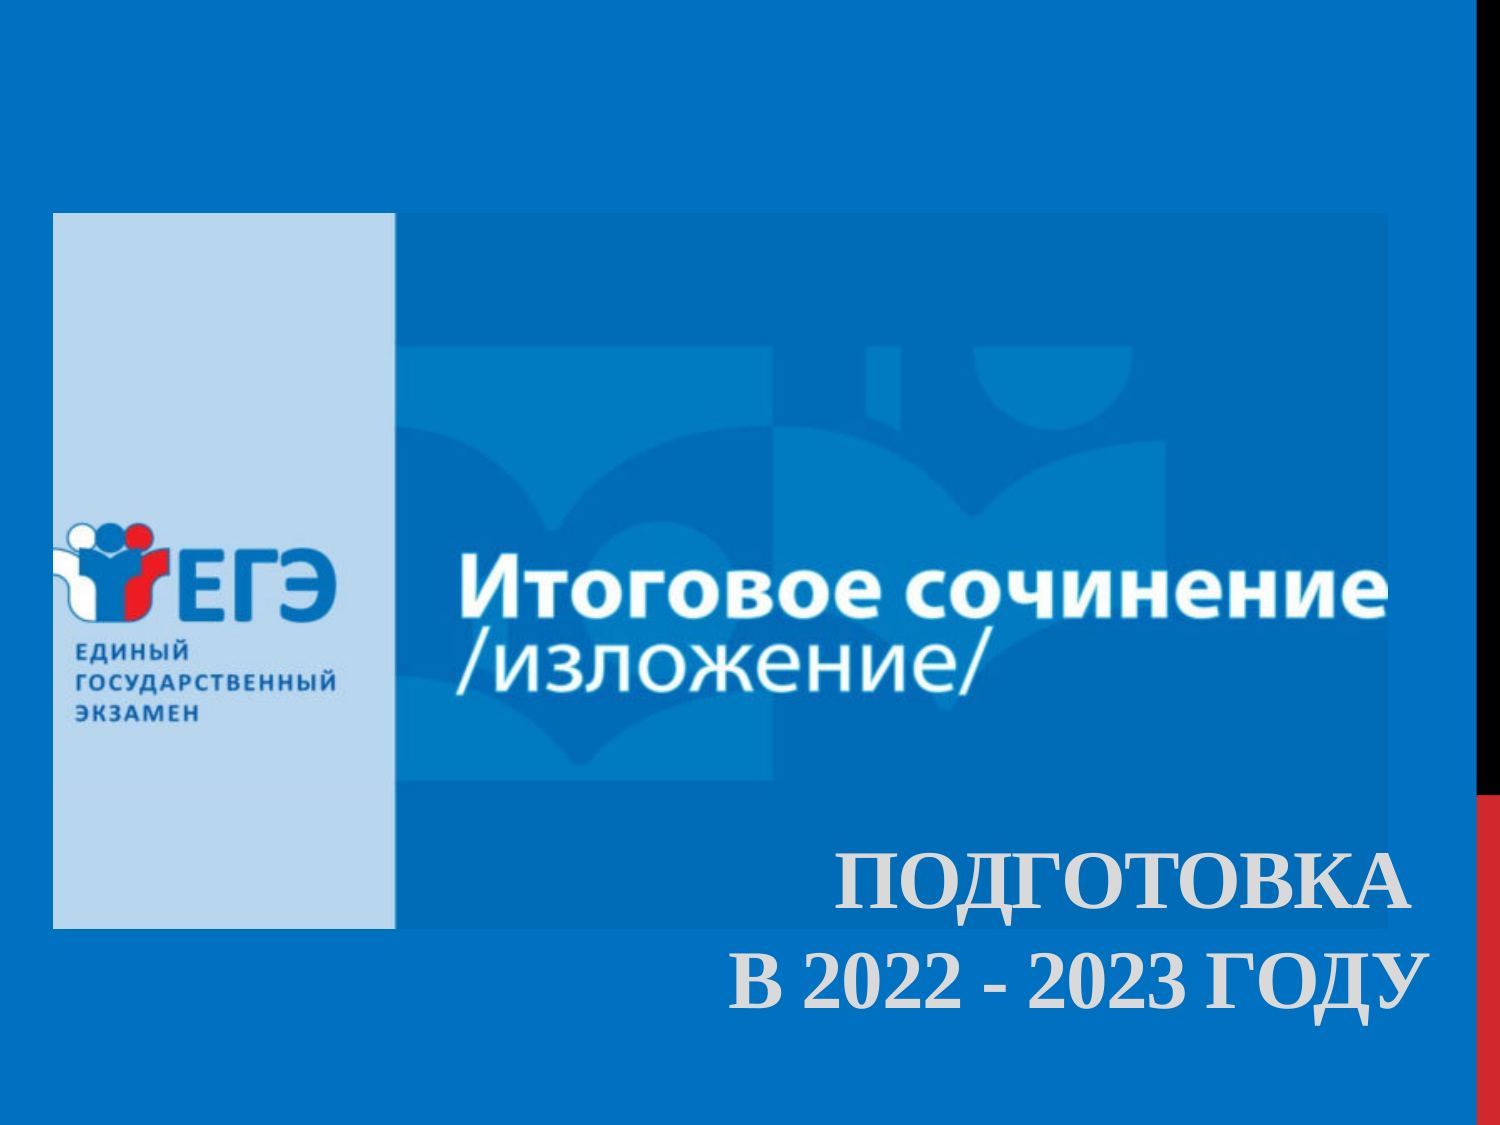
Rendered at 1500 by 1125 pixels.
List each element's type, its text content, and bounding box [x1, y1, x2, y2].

title Подготовка в 2022 - 2023 году [112, 822, 1447, 1029]
picture [52, 212, 1389, 930]
